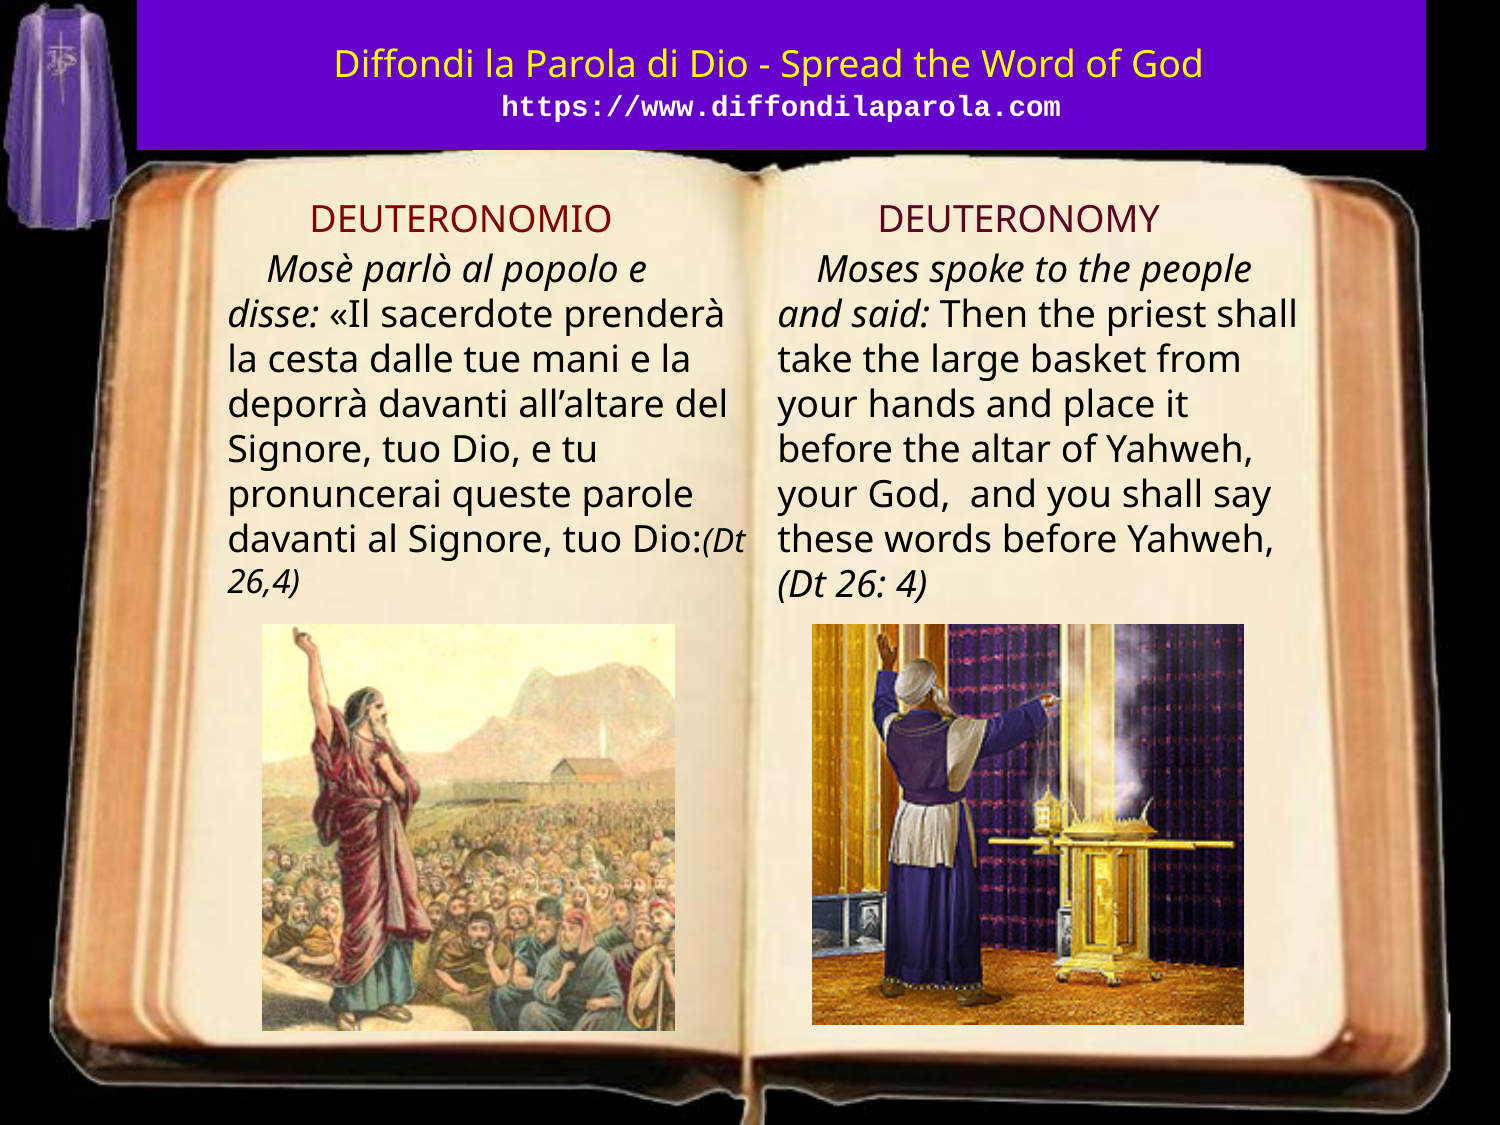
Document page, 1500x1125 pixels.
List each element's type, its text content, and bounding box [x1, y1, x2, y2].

text_box Moses spoke to the people and said: Then the priest shall take the large basket from your hands and place it before the altar of Yahweh, your God, and you shall say these words before Yahweh, (Dt 26: 4) [762, 237, 1325, 613]
picture [0, 0, 1500, 1125]
text_box Diffondi la Parola di Dio - Spread the Word of God https://www.diffondilaparola.com [137, 0, 1425, 150]
text_box Mosè parlò al popolo e disse: «Il sacerdote prenderà la cesta dalle tue mani e la deporrà davanti all’altare del Signore, tuo Dio, e tu pronuncerai queste parole davanti al Signore, tuo Dio:(Dt 26,4) [212, 237, 763, 653]
text_box DEUTERONOMIO [174, 187, 738, 248]
text_box DEUTERONOMY [762, 187, 1275, 248]
